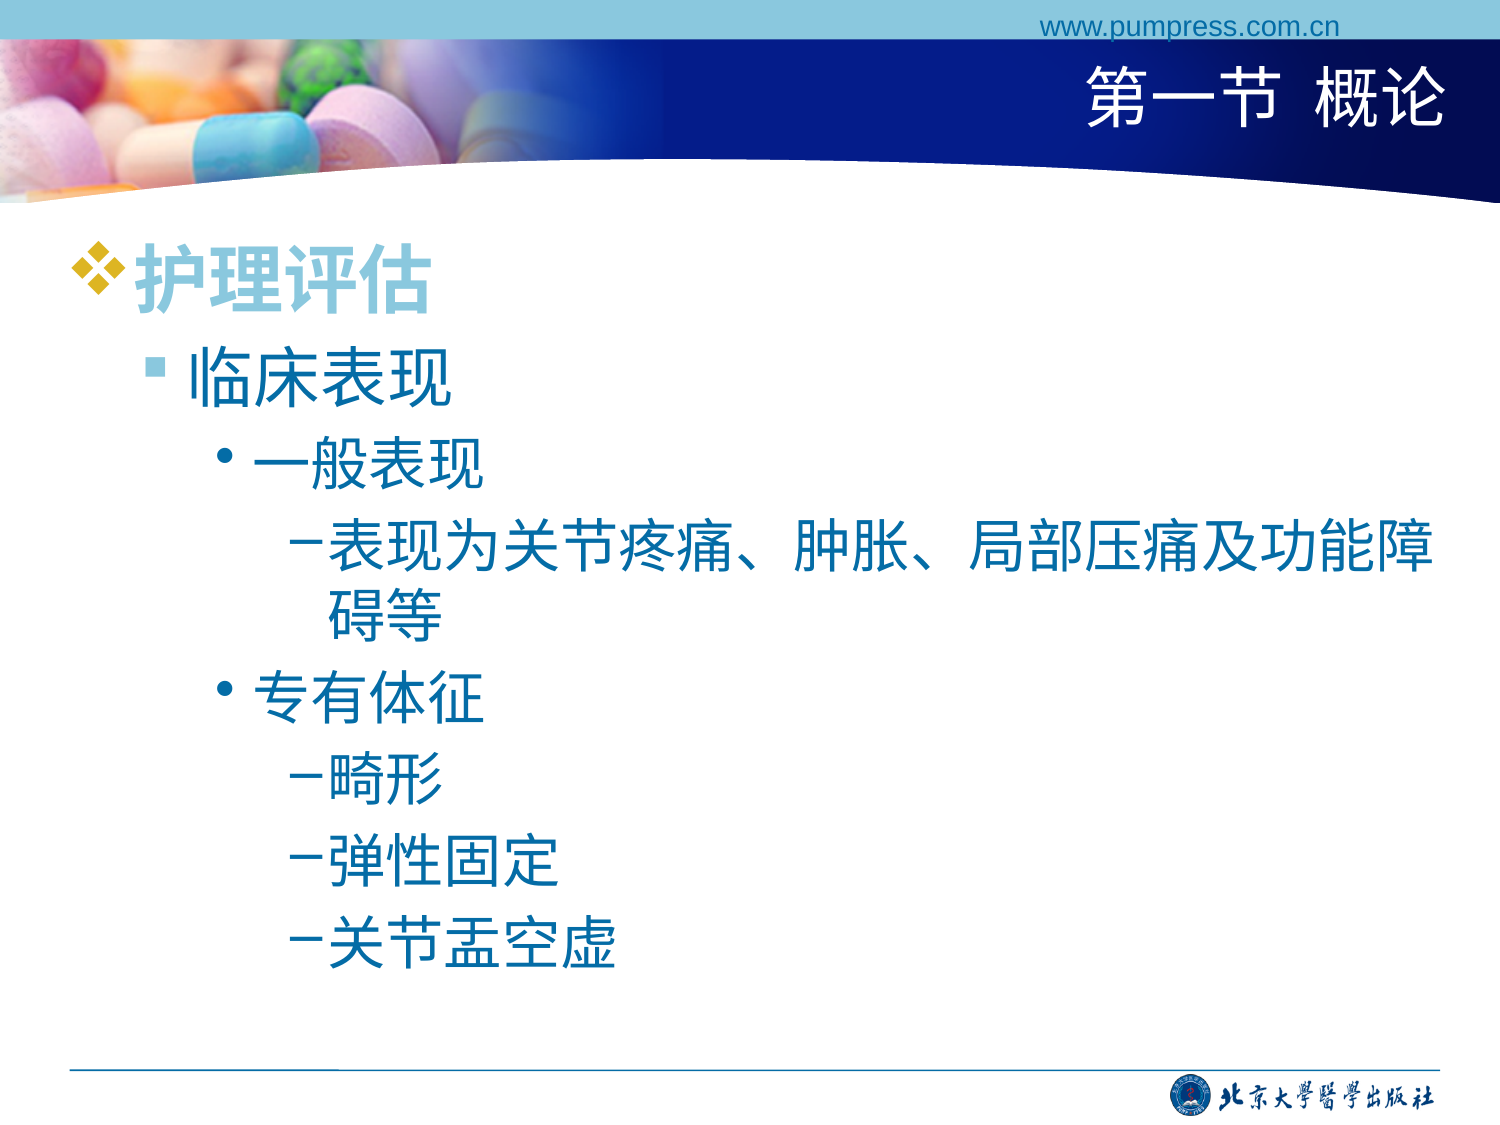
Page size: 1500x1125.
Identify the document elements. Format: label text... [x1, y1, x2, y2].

picture [0, 40, 1500, 203]
slide_number www.pumpress.com.cn [1025, 0, 1463, 38]
list 护理评估 临床表现 一般表现 表现为关节疼痛、肿胀、局部压痛及功能障碍等 专有体征 畸形 弹性固定 关节盂空虚 [49, 224, 1463, 1026]
title 第一节 概论 [137, 49, 1463, 143]
picture [1170, 1074, 1436, 1118]
